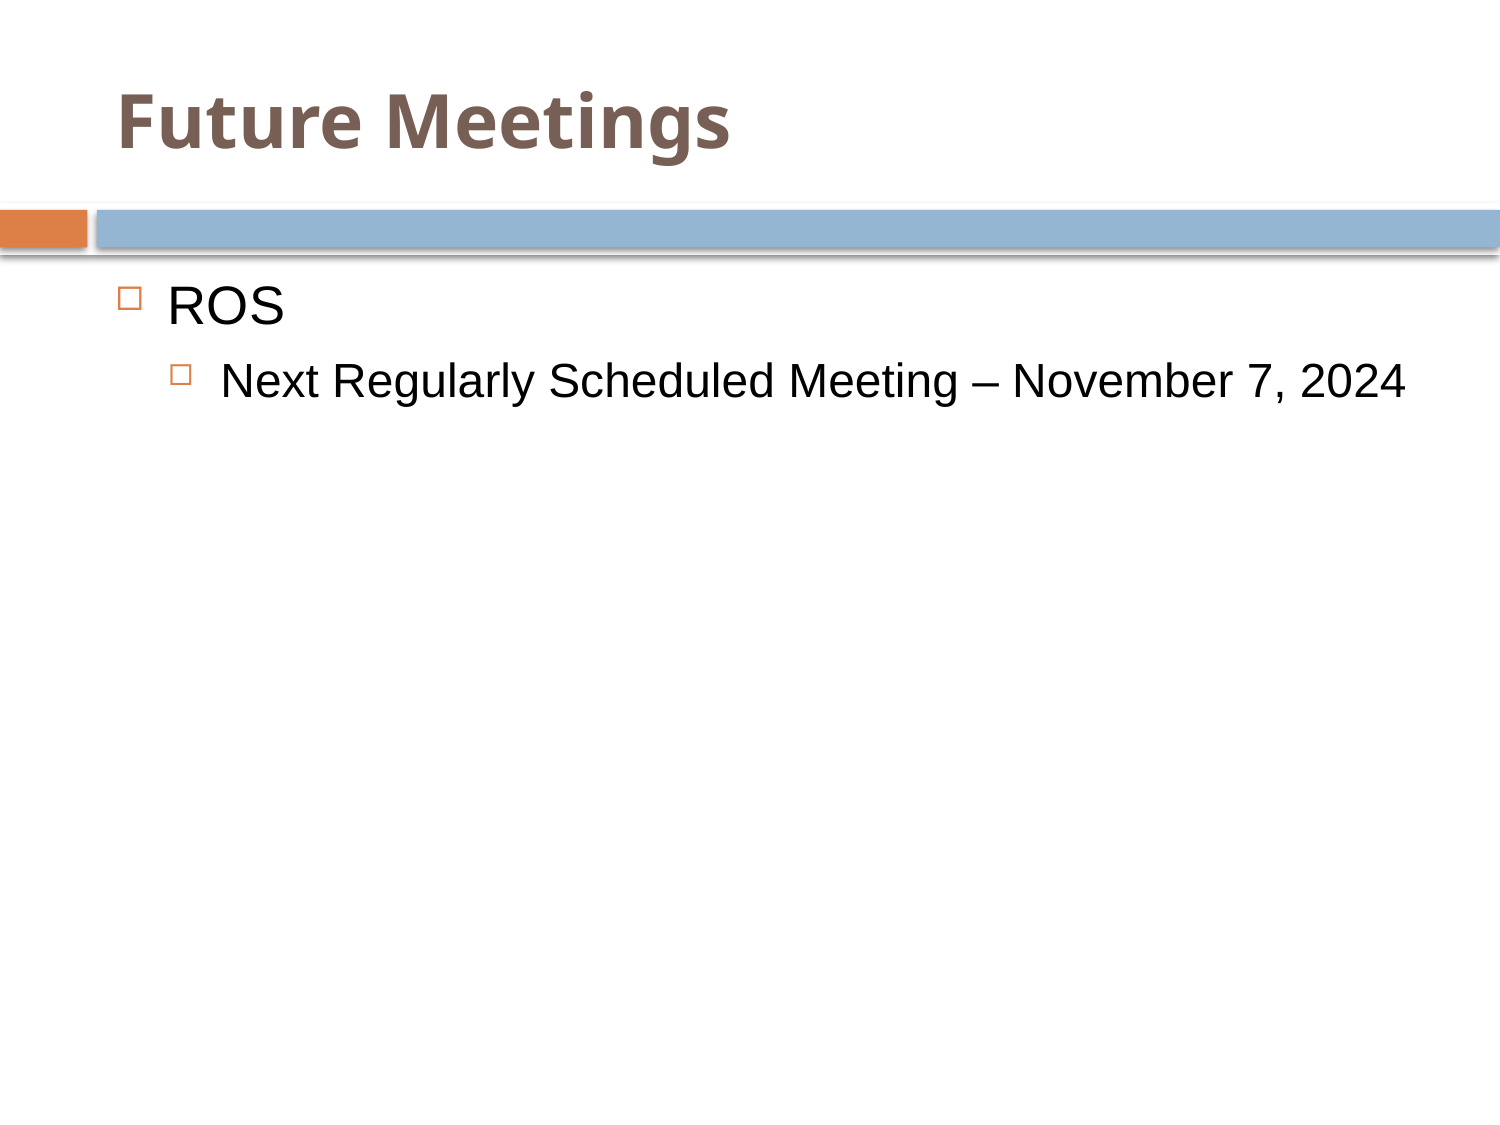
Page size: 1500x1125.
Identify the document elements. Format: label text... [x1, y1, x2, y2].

list ROS Next Regularly Scheduled Meeting – November 7, 2024 [100, 262, 1439, 1001]
title Future Meetings [100, 37, 1439, 201]
